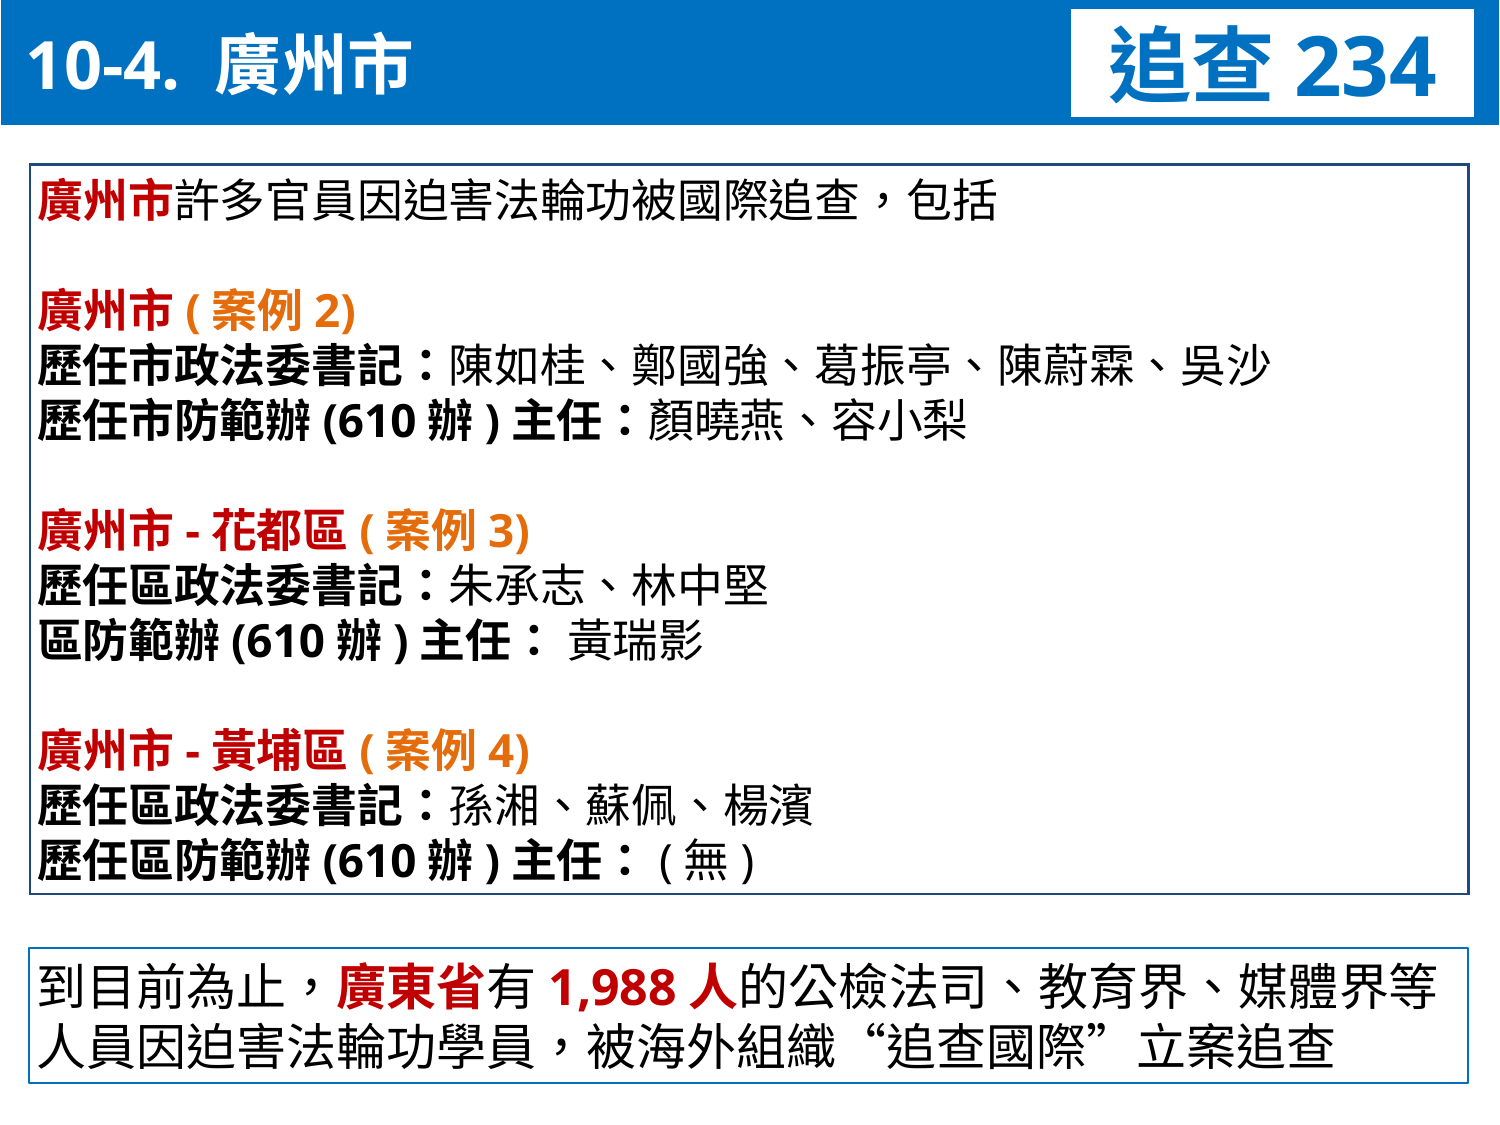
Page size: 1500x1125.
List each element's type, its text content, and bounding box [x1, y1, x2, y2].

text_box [1068, 4, 1477, 122]
text_box 到目前為止，廣東省有1,988人的公檢法司、教育界、媒體界等人員因迫害法輪功學員，被海外組織“追查國際”立案追查 [29, 948, 1469, 1084]
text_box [0, 0, 1500, 126]
text_box 廣州市許多官員因迫害法輪功被國際追查，包括 廣州市(案例2) 歷任市政法委書記：陳如桂、鄭國強、葛振亭、陳蔚霖、吳沙 歷任市防範辦(610辦)主任：顏曉燕、容小梨 廣州市-花都區(案例3) 歷任區政法委書記：朱承志、林中堅 區防範辦(610辦)主任： 黃瑞影 廣州市-黃埔區(案例4) 歷任區政法委書記：孫湘、蘇佩、楊濱 歷任區防範辦(610辦)主任：(無) [29, 164, 1469, 895]
